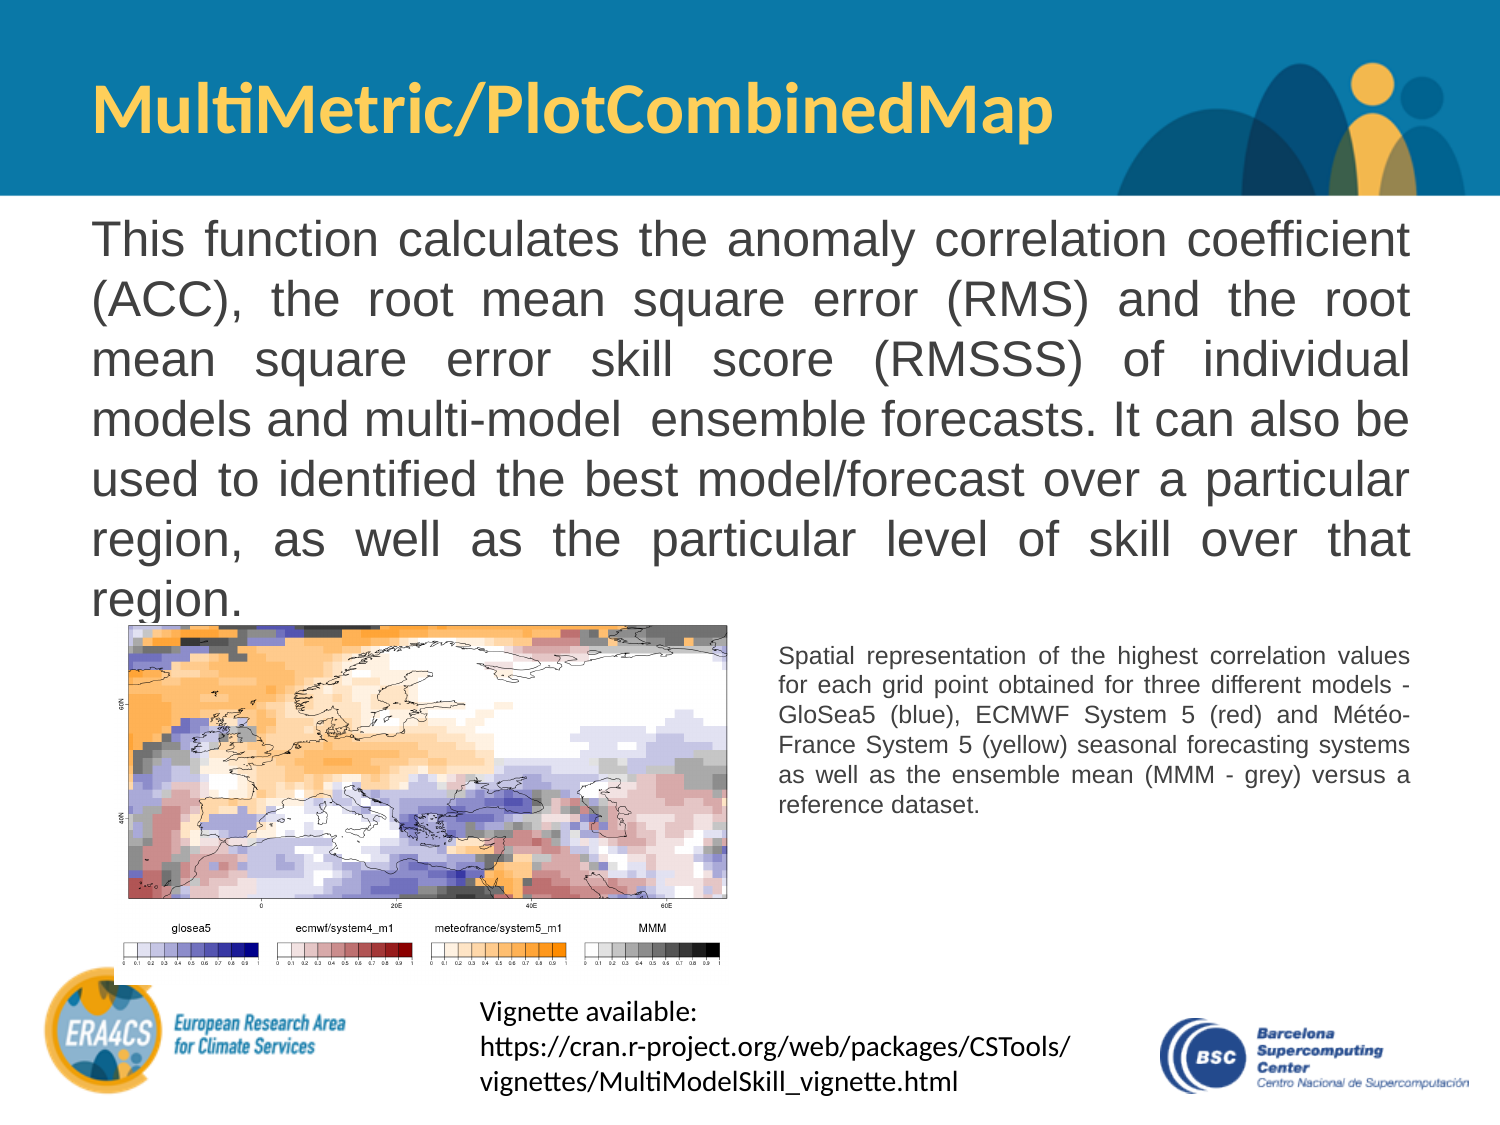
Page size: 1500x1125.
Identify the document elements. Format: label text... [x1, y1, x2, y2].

text_box Vignette available: https://cran.r-project.org/web/packages/CSTools/vignettes/MultiModelSkill_vignette.html [464, 977, 1098, 1115]
title MultiMetric/PlotCombinedMap [76, 35, 1427, 174]
text_box Spatial representation of the highest correlation values for each grid point obtained for three different models - GloSea5 (blue), ECMWF System 5 (red) and Météo-France System 5 (yellow) seasonal forecasting systems as well as the ensemble mean (MMM - grey) versus a reference dataset. [763, 631, 1427, 993]
list This function calculates the anomaly correlation coefficient (ACC), the root mean square error (RMS) and the root mean square error skill score (RMSSS) of individual models and multi-model ensemble forecasts. It can also be used to identified the best model/forecast over a particular region, as well as the particular level of skill over that region. [76, 199, 1427, 993]
picture [0, 174, 1500, 1125]
